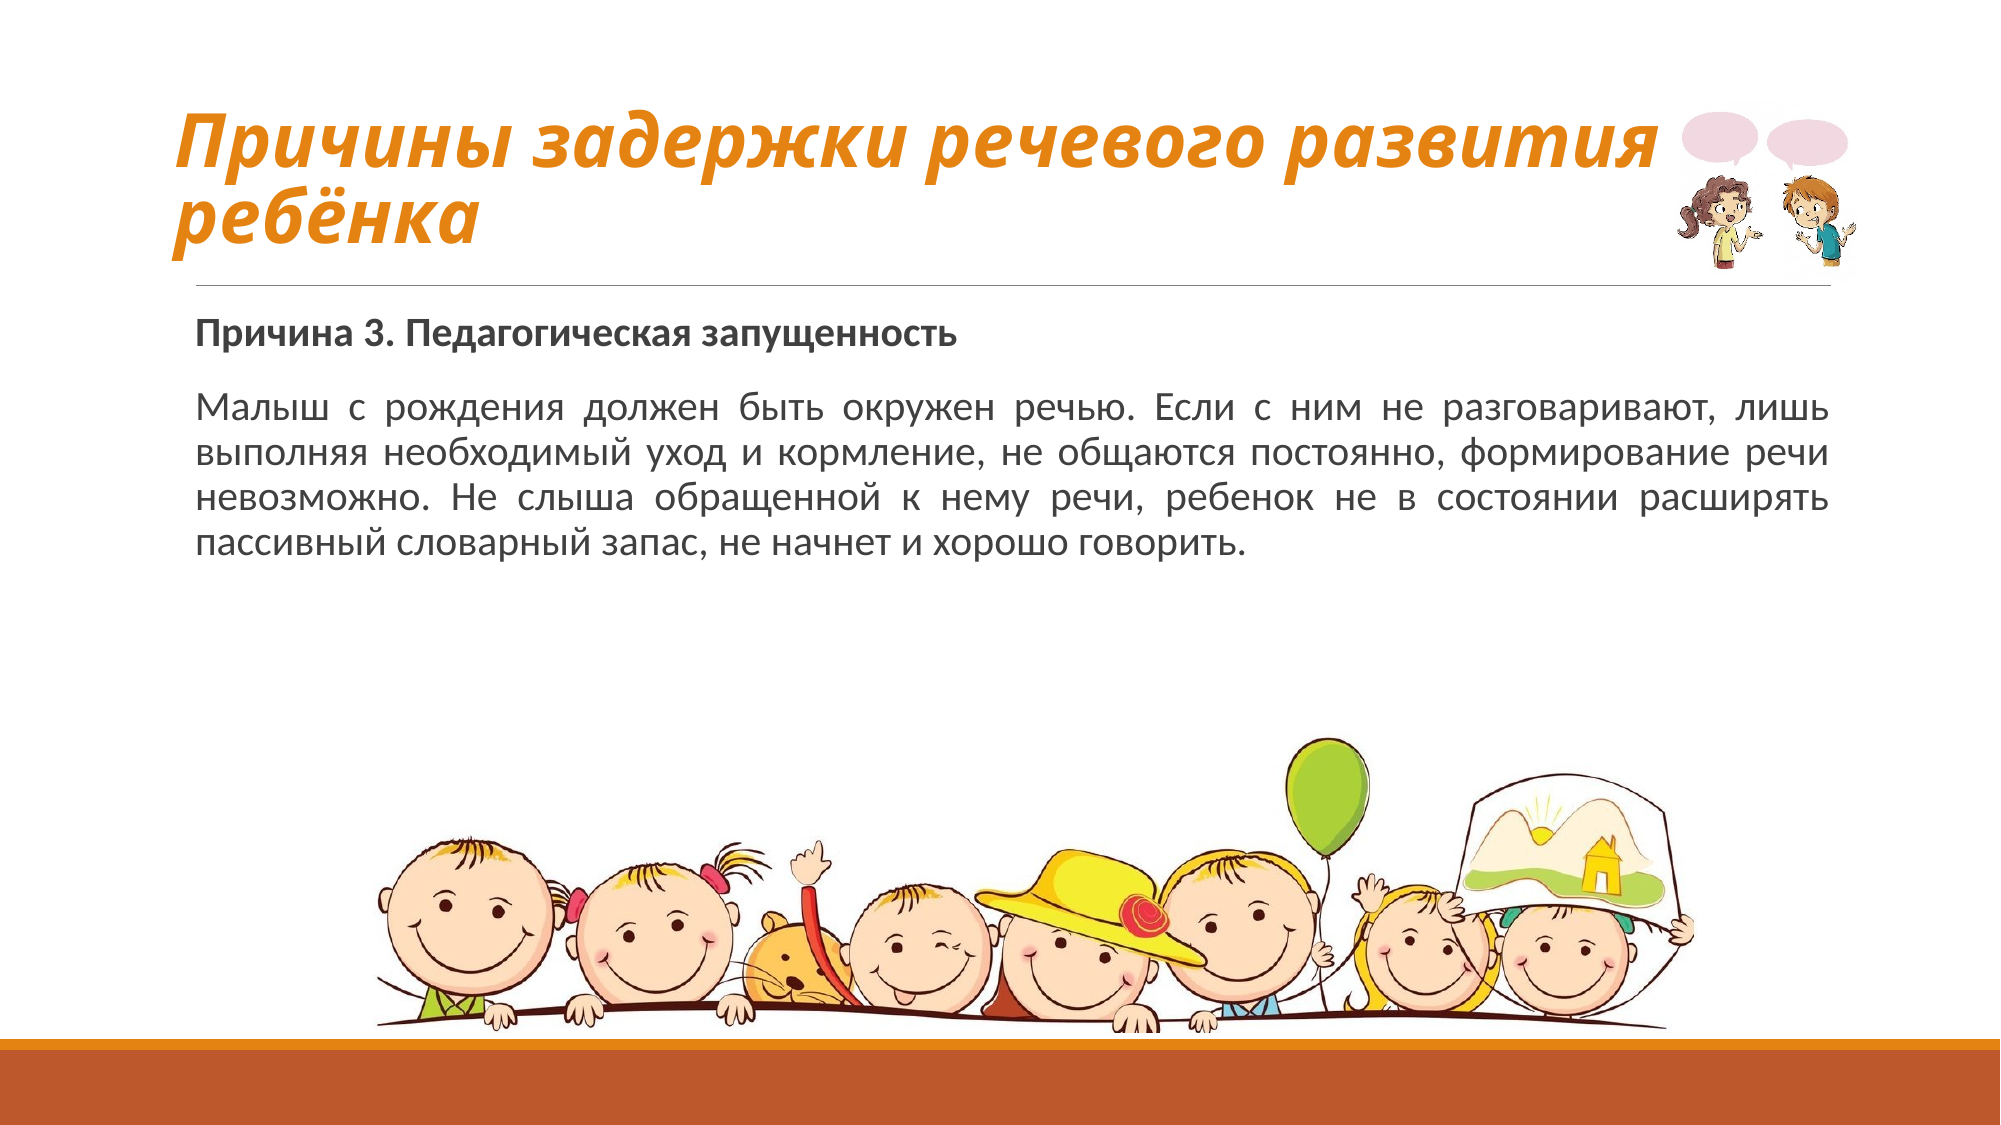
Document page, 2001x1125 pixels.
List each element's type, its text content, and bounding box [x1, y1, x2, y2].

list Причина 3. Педагогическая запущенность Малыш с рождения должен быть окружен речью. Если с ним не разговаривают, лишь выполняя необходимый уход и кормление, не общаются постоянно, формирование речи невозможно. Не слыша обращенной к нему речи, ребенок не в состоянии расширять пассивный словарный запас, не начнет и хорошо говорить. [180, 302, 1830, 963]
picture [319, 706, 1712, 1034]
title Причины задержки речевого развития ребёнка [159, 28, 1810, 267]
picture [1674, 99, 1859, 283]
